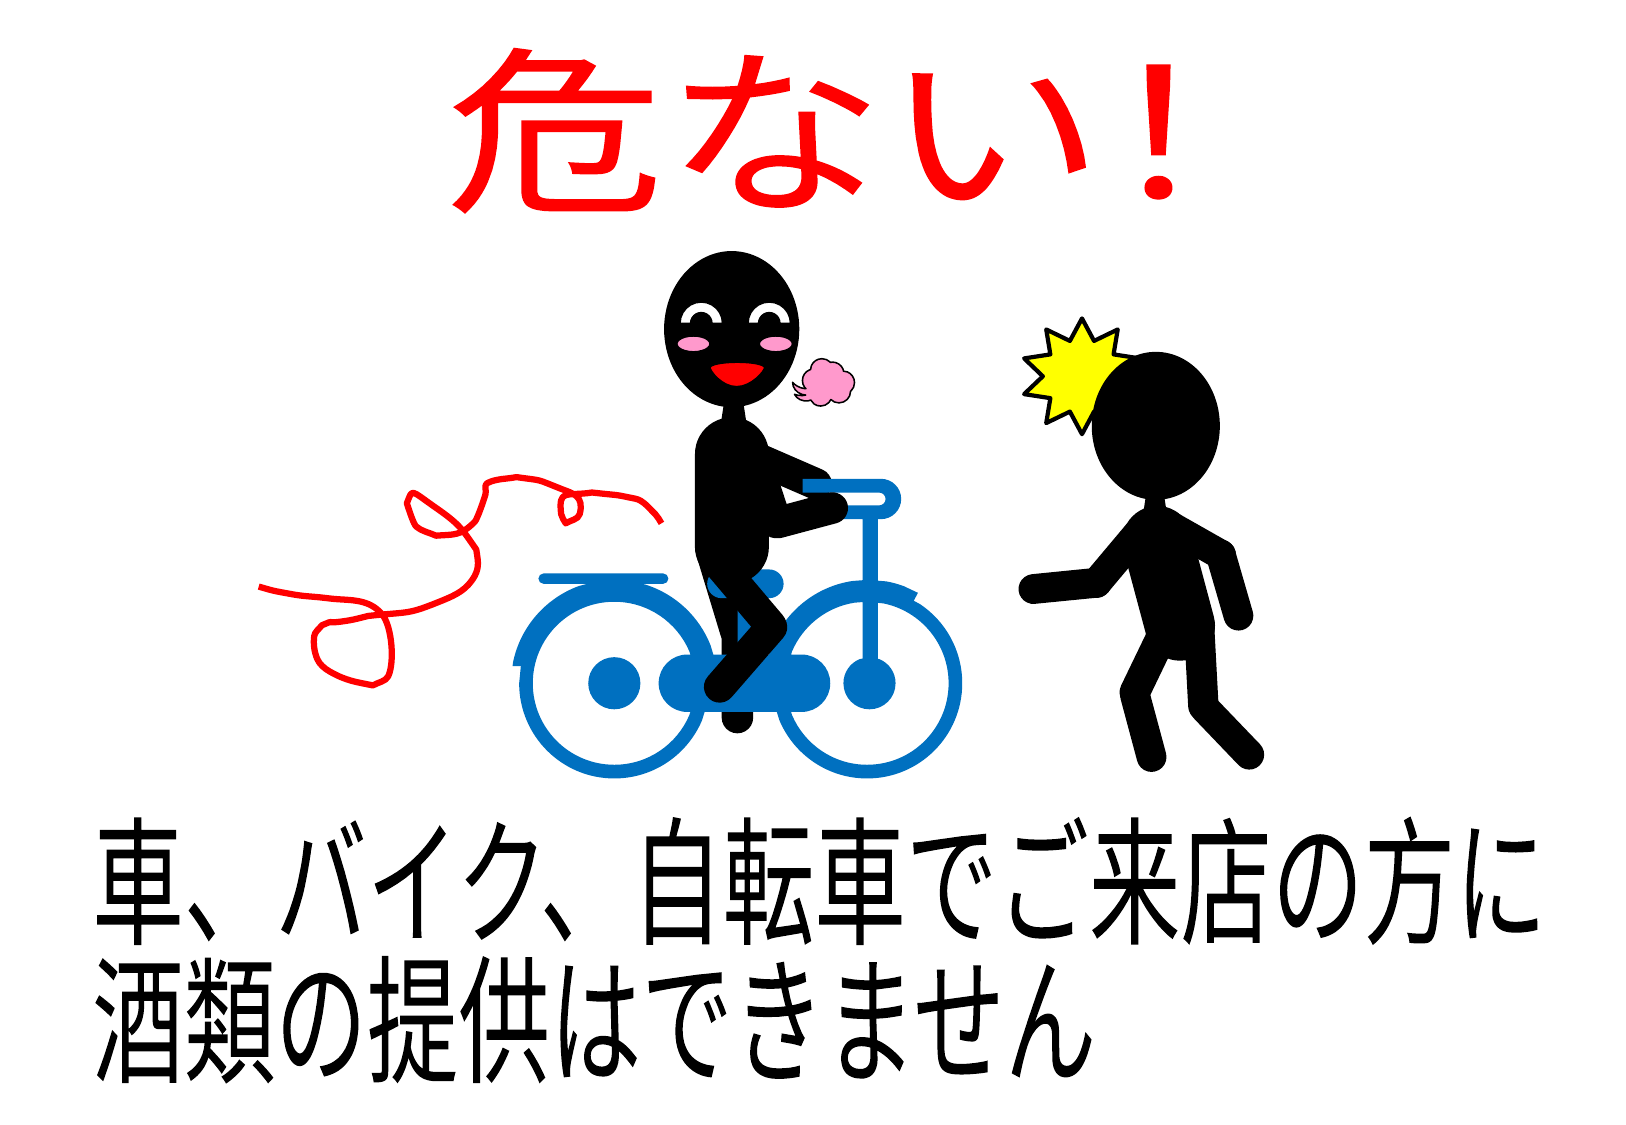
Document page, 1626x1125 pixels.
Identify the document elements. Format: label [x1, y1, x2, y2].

text_box [258, 250, 1245, 779]
